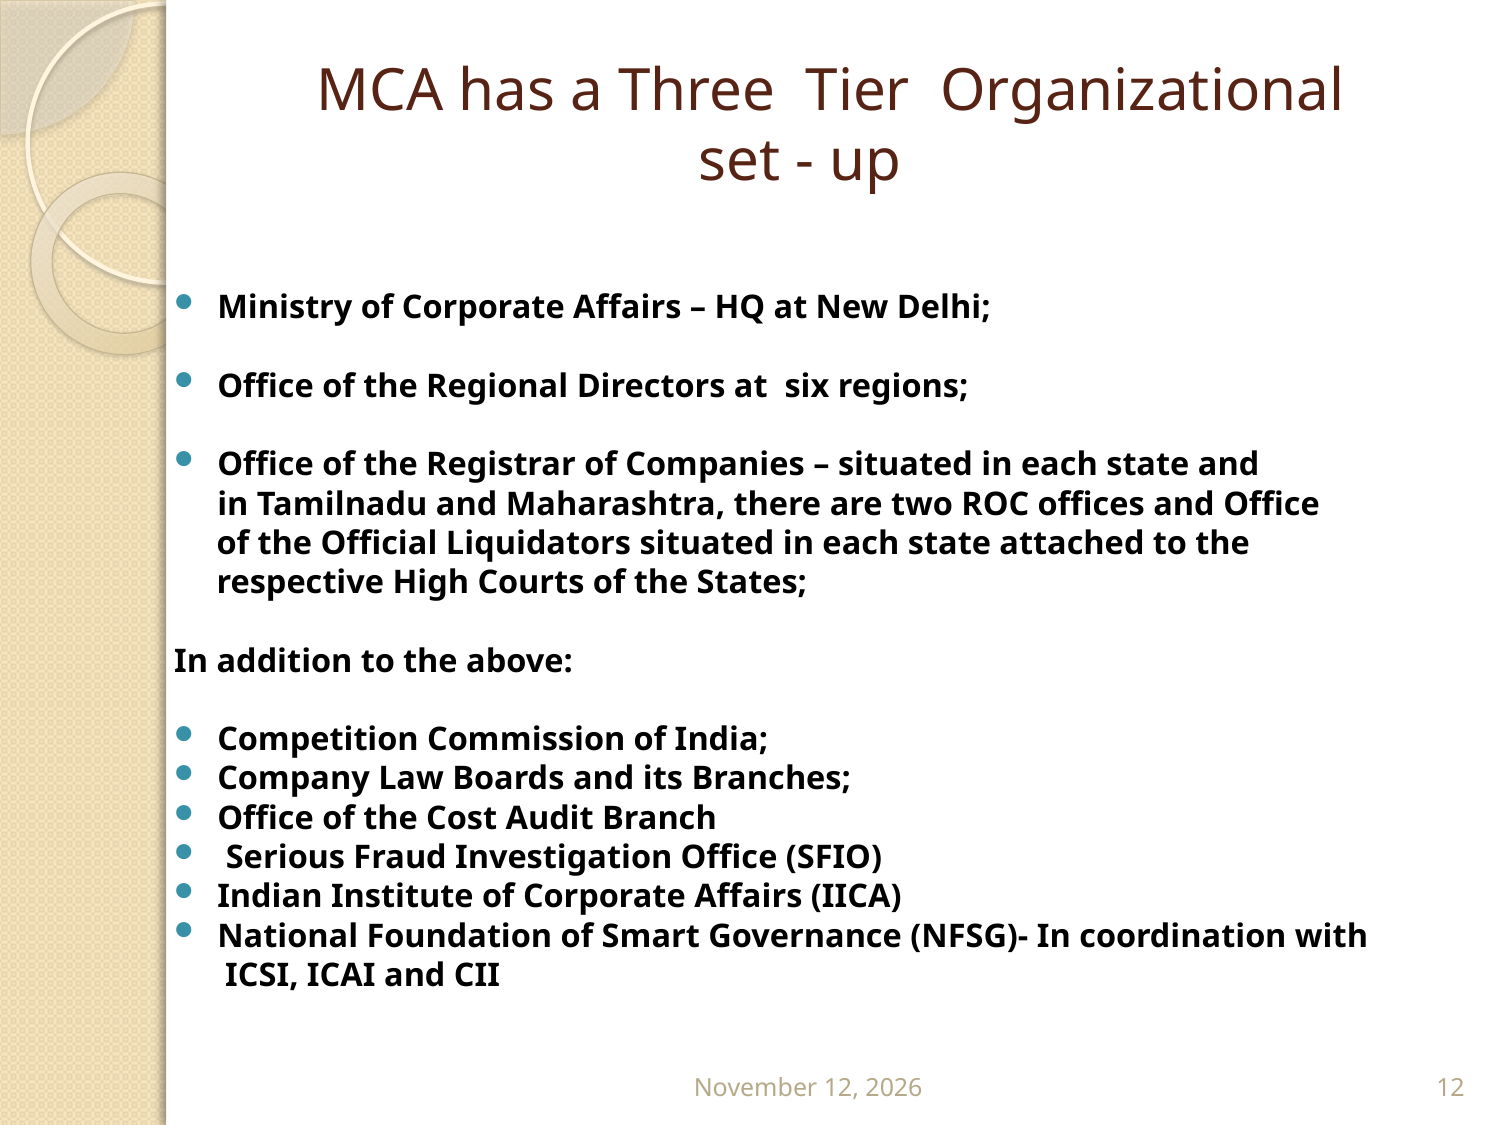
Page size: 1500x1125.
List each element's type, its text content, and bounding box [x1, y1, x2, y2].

list Ministry of Corporate Affairs – HQ at New Delhi; Office of the Regional Directors at six regions; Office of the Registrar of Companies – situated in each state and in Tamilnadu and Maharashtra, there are two ROC offices and Office of the Official Liquidators situated in each state attached to the respective High Courts of the States; In addition to the above: Competition Commission of India; Company Law Boards and its Branches; Office of the Cost Audit Branch Serious Fraud Investigation Office (SFIO) Indian Institute of Corporate Affairs (IICA) National Foundation of Smart Governance (NFSG)- In coordination with ICSI, ICAI and CII [146, 200, 1497, 1005]
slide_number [587, 1034, 938, 1113]
title MCA has a Three Tier Organizational set - up [174, 45, 1425, 200]
slide_number 12 [1413, 1034, 1488, 1113]
